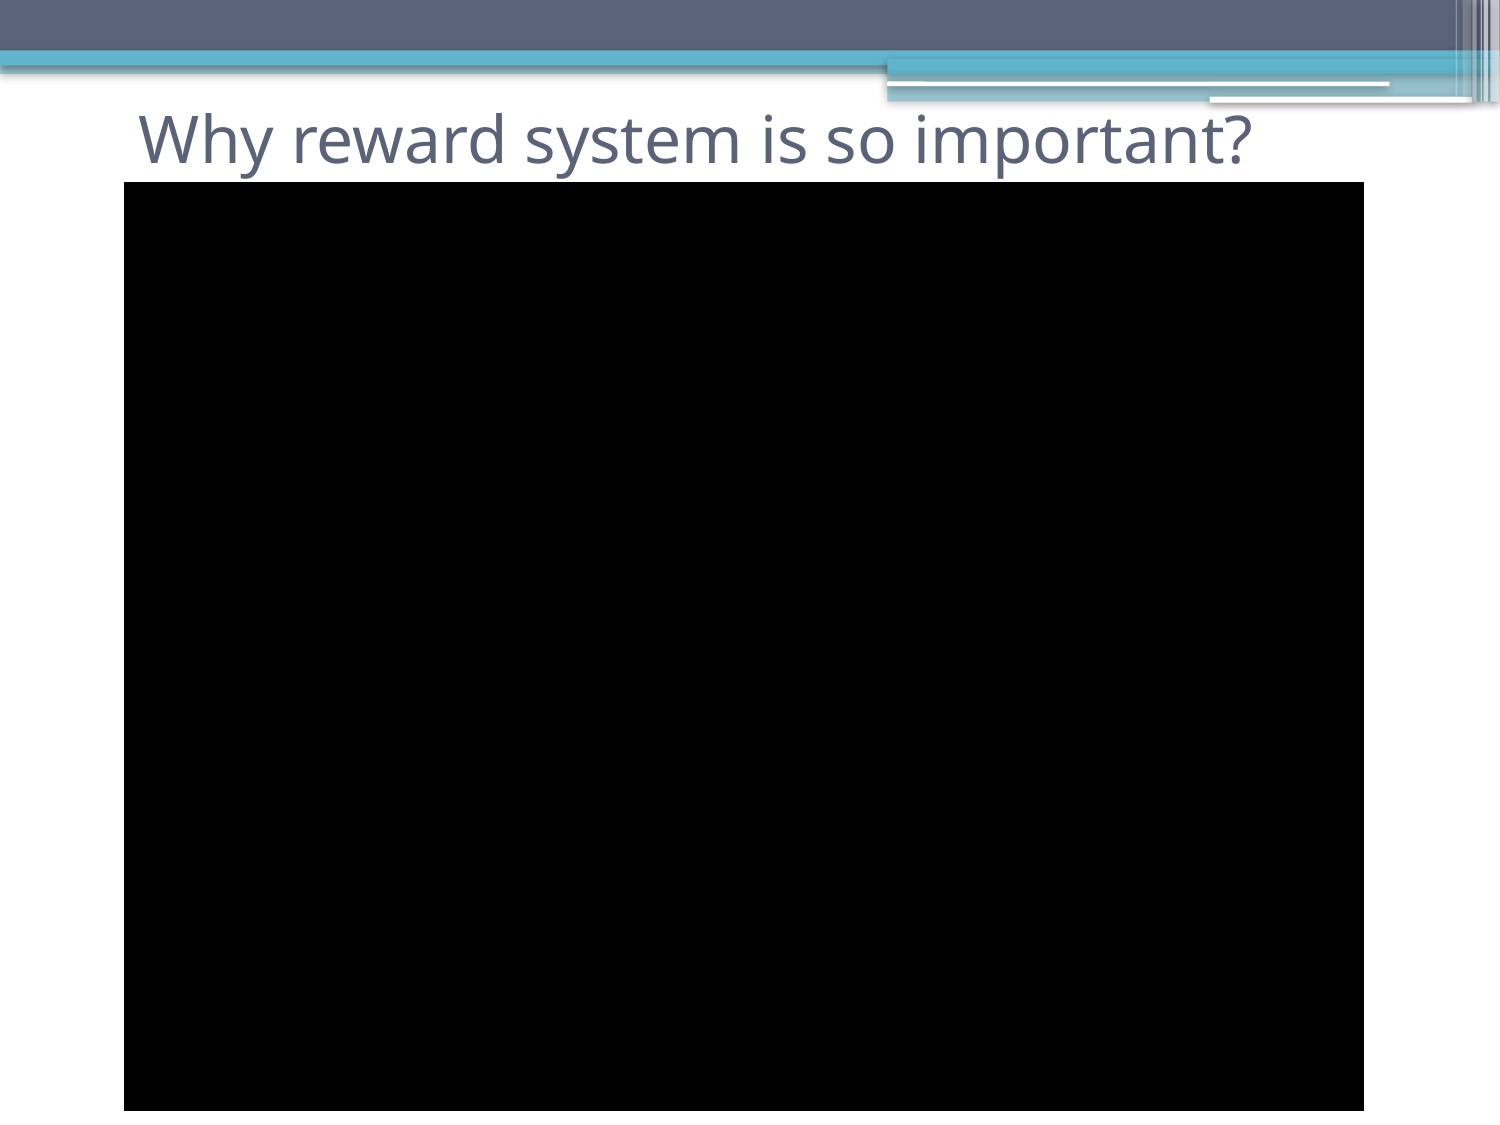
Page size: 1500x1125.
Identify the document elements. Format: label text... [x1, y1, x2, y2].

title Why reward system is so important? [123, 66, 1427, 209]
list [123, 181, 1365, 1112]
